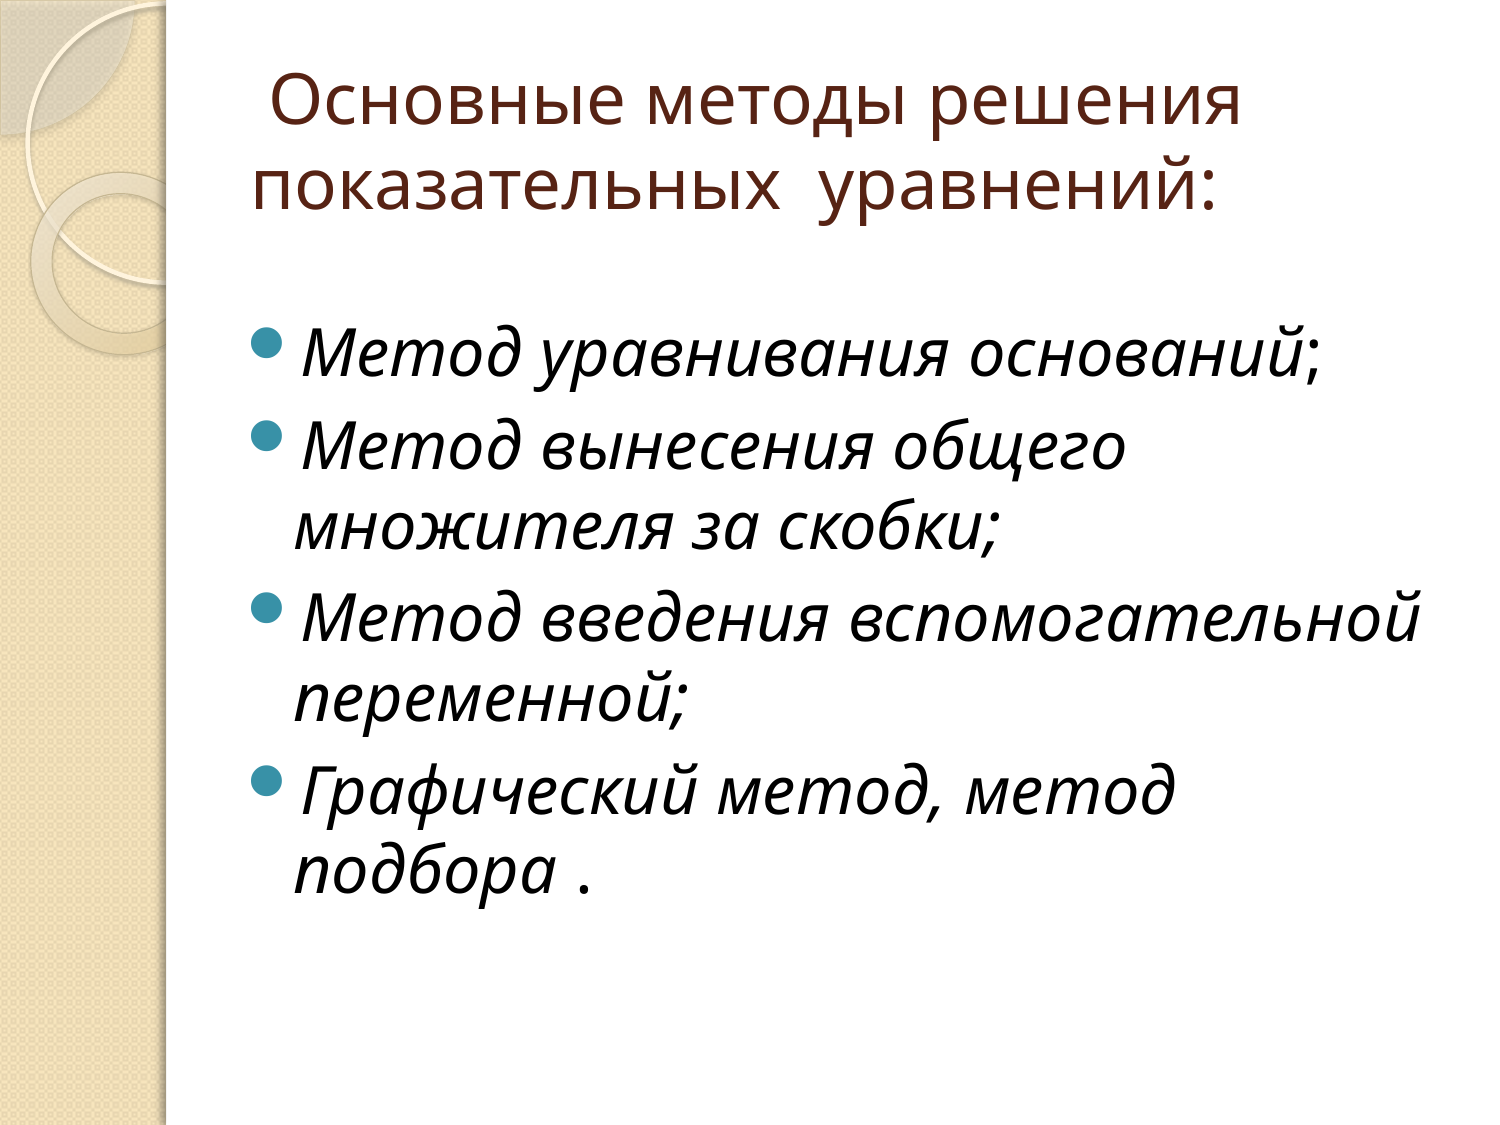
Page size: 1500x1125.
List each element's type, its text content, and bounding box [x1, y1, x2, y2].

title Основные методы решения показательных уравнений: [235, 45, 1466, 233]
list Метод уравнивания оснований; Метод вынесения общего множителя за скобки; Метод введения вспомогательной переменной; Графический метод, метод подбора . [218, 302, 1449, 1091]
